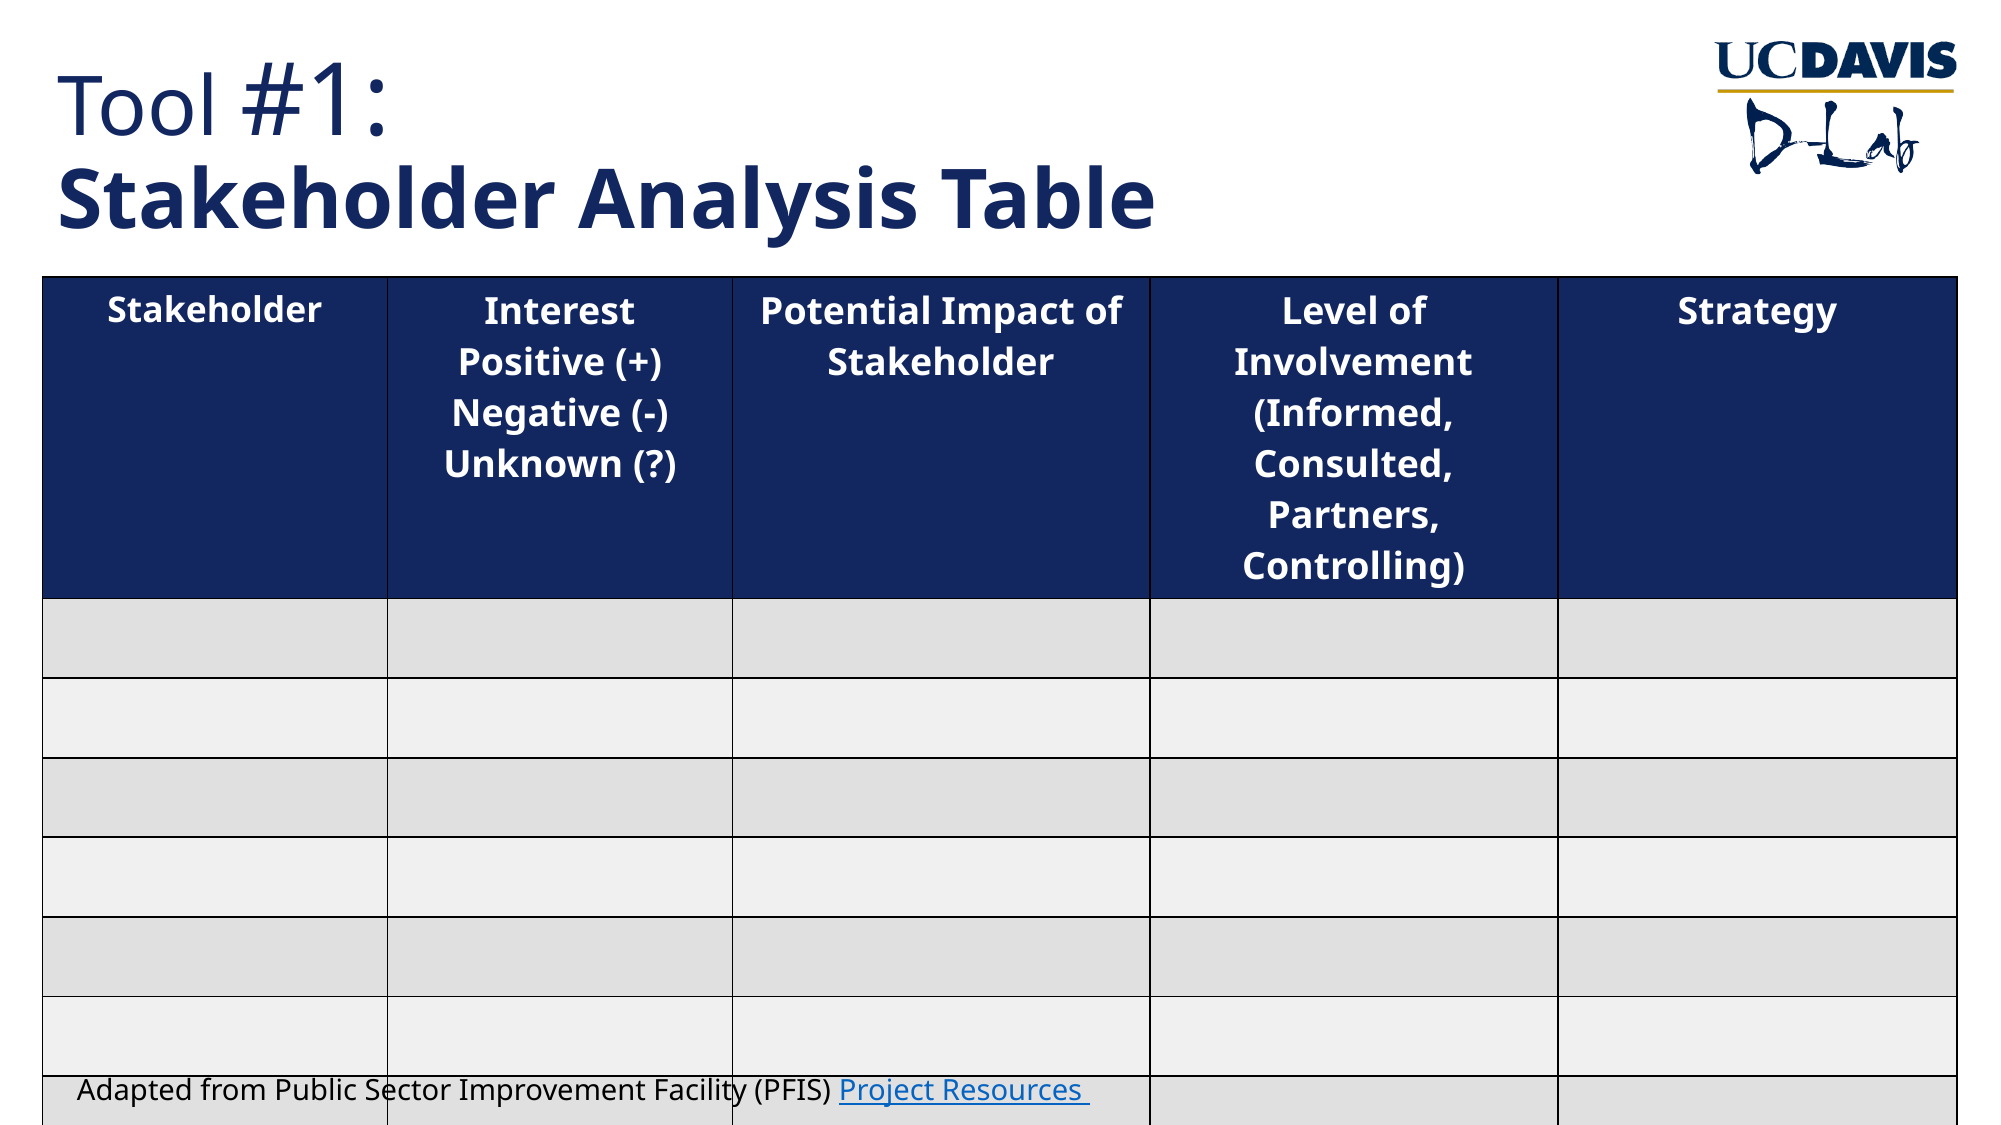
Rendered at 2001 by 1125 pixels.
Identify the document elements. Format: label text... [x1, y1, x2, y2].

table_cell [1559, 679, 1956, 757]
table_cell [43, 759, 387, 836]
table_cell [733, 759, 1149, 836]
table_cell [1559, 599, 1956, 677]
table_header Interest Positive (+) Negative (-) Unknown (?) [388, 278, 732, 598]
table_cell [733, 599, 1149, 677]
table_cell [1559, 1077, 1956, 1125]
table_cell [733, 679, 1149, 757]
table_cell [1151, 759, 1557, 836]
table_cell [1559, 759, 1956, 836]
table_cell [1151, 838, 1557, 916]
table_cell [733, 918, 1149, 996]
table_cell [733, 997, 1149, 1063]
table_cell [1151, 679, 1557, 757]
table_cell [388, 759, 732, 836]
table_cell [1559, 997, 1956, 1075]
table_cell [1559, 838, 1956, 916]
table_cell [388, 997, 732, 1063]
table_cell [43, 1077, 387, 1125]
table_cell [388, 679, 732, 757]
table_cell [43, 997, 387, 1075]
table_cell [733, 1119, 1149, 1125]
table_header Stakeholder [43, 278, 387, 598]
picture [1713, 41, 1958, 176]
table_cell [388, 599, 732, 677]
title Tool #1: Stakeholder Analysis Table [42, 38, 1182, 256]
table_cell [43, 679, 387, 757]
table_header Potential Impact of Stakeholder [733, 278, 1149, 598]
table_cell [43, 599, 387, 677]
table_cell [43, 918, 387, 996]
table_cell [388, 918, 732, 996]
table_cell [388, 838, 732, 916]
table_cell [1151, 997, 1557, 1075]
table_cell [1559, 918, 1956, 996]
table_cell [43, 838, 387, 916]
table_cell [1151, 599, 1557, 677]
table_cell [1151, 918, 1557, 996]
table_cell [388, 1119, 732, 1125]
table_header Strategy [1559, 278, 1956, 598]
table_header Level of Involvement (Informed, Consulted, Partners, Controlling) [1151, 278, 1557, 598]
text_box Adapted from Public Sector Improvement Facility (PFIS) Project Resources [62, 1063, 1246, 1119]
table_cell [1151, 1077, 1557, 1125]
table_cell [733, 838, 1149, 916]
